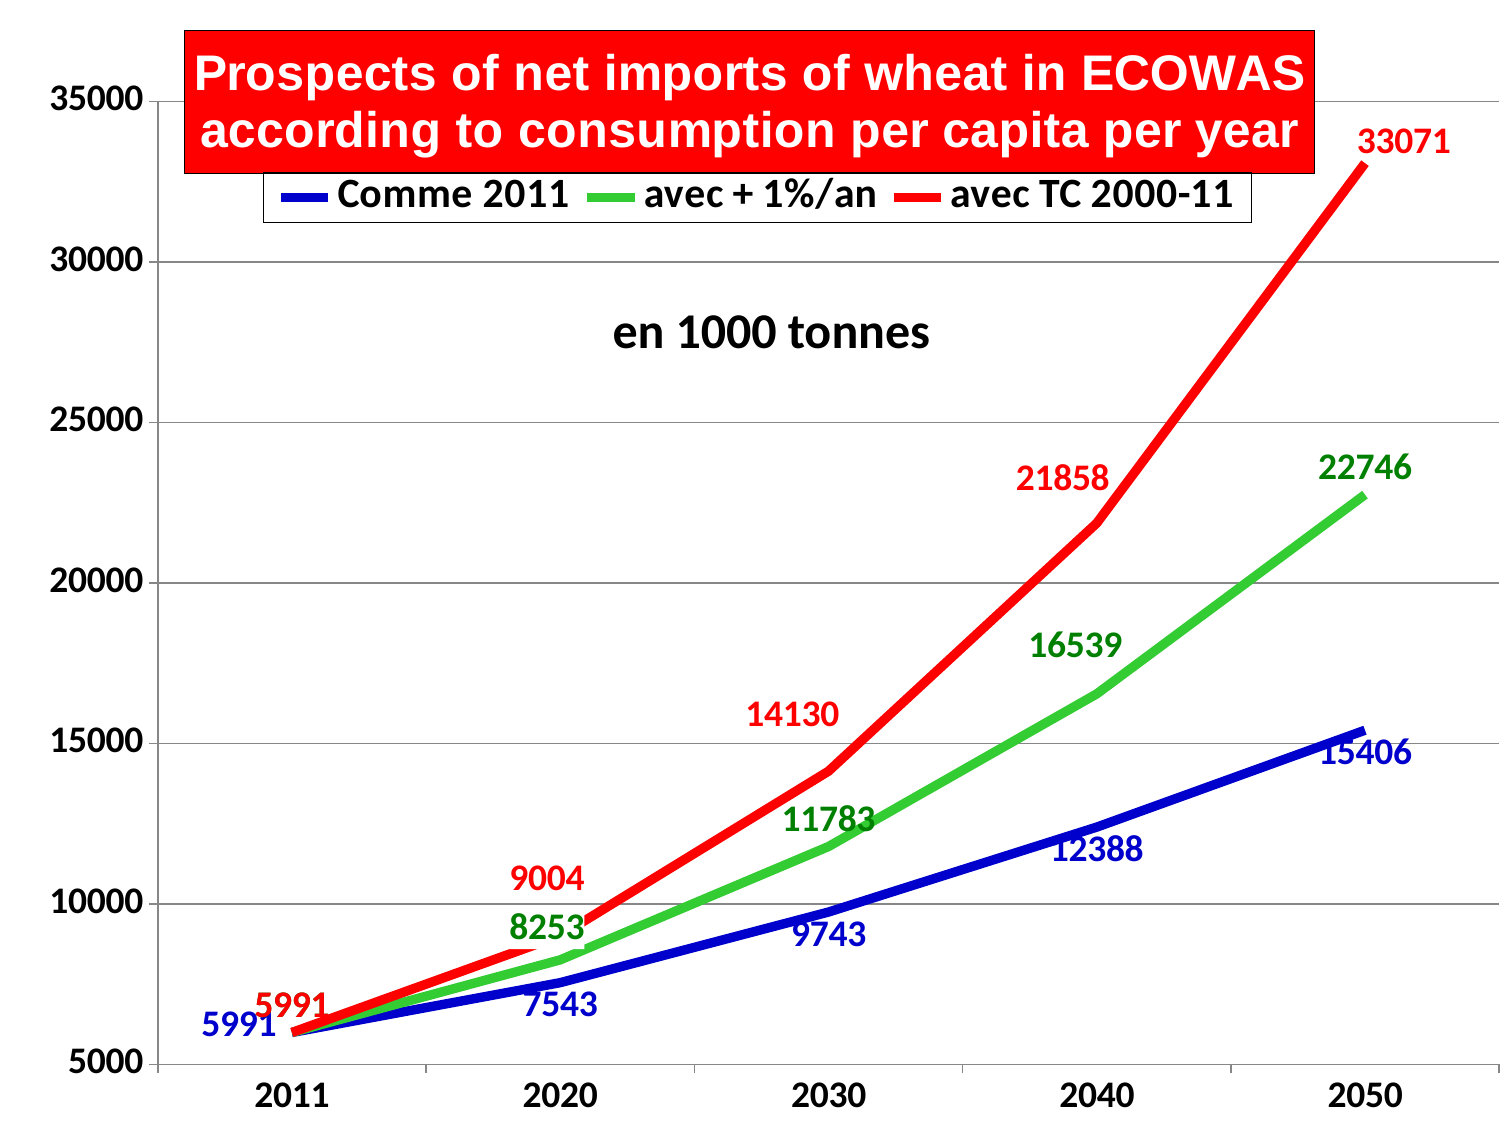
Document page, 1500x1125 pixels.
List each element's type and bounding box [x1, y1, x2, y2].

chart [0, 0, 1500, 1125]
